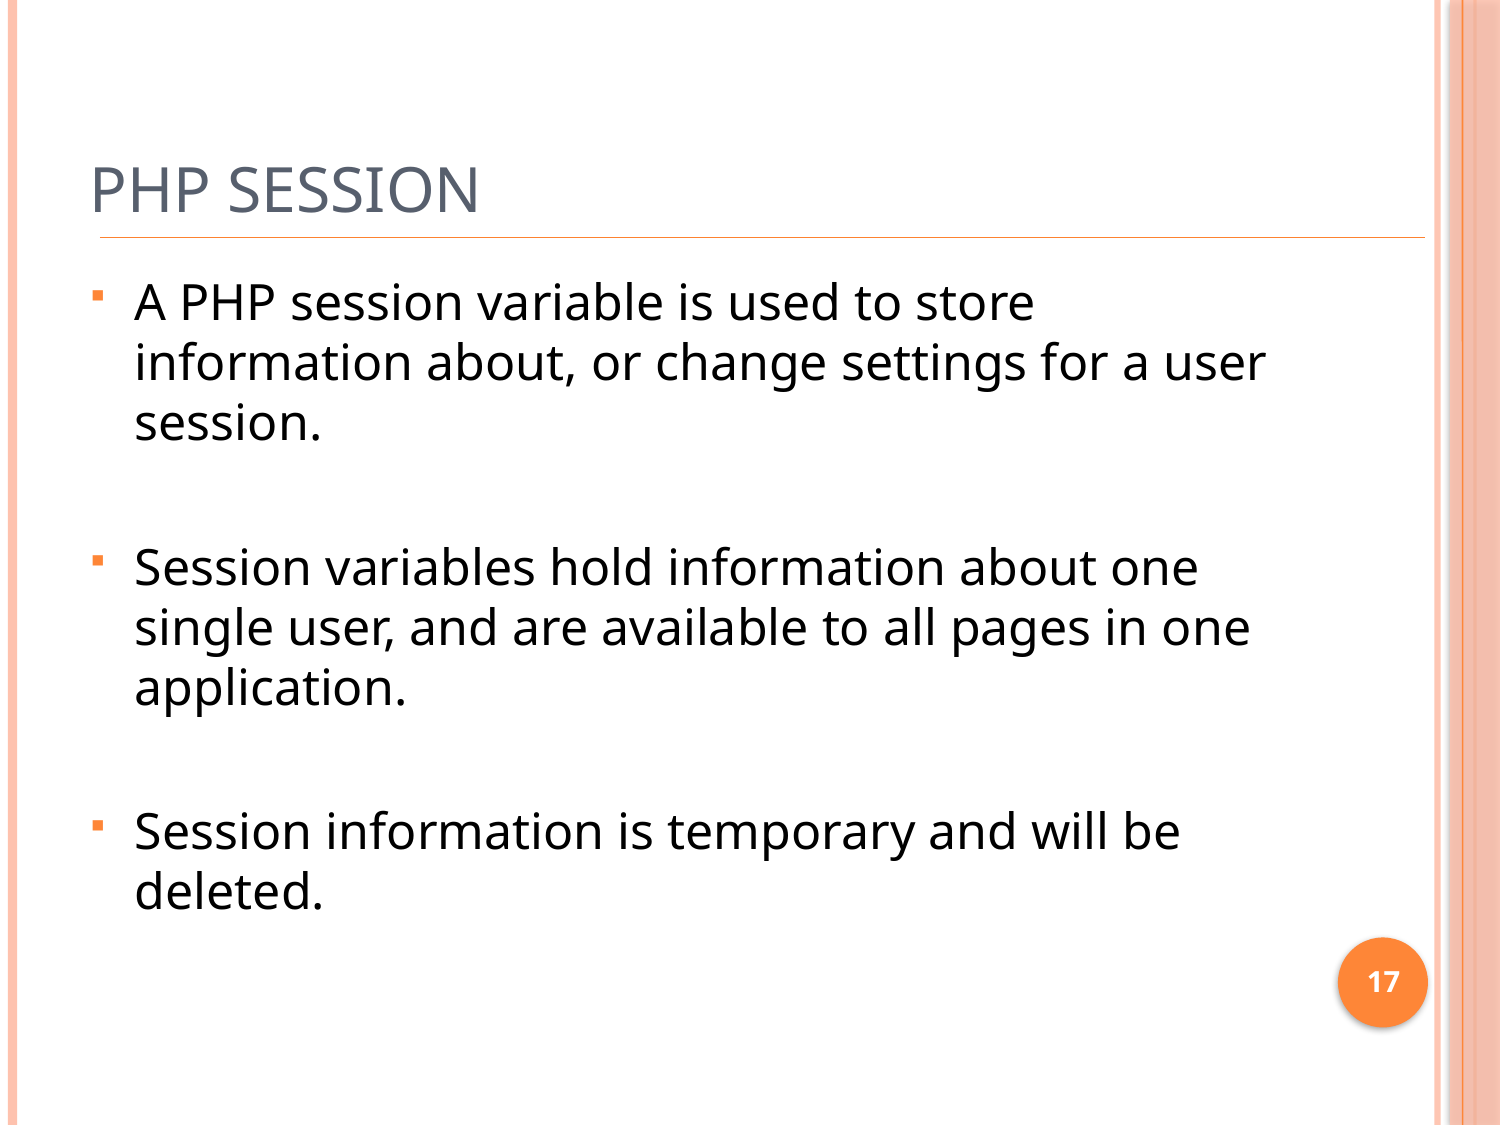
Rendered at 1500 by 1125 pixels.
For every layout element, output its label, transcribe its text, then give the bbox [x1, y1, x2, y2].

slide_number 17 [1333, 940, 1434, 1027]
title Php Session [75, 45, 1300, 233]
list A PHP session variable is used to store information about, or change settings for a user session. Session variables hold information about one single user, and are available to all pages in one application. Session information is temporary and will be deleted. [75, 262, 1300, 1062]
